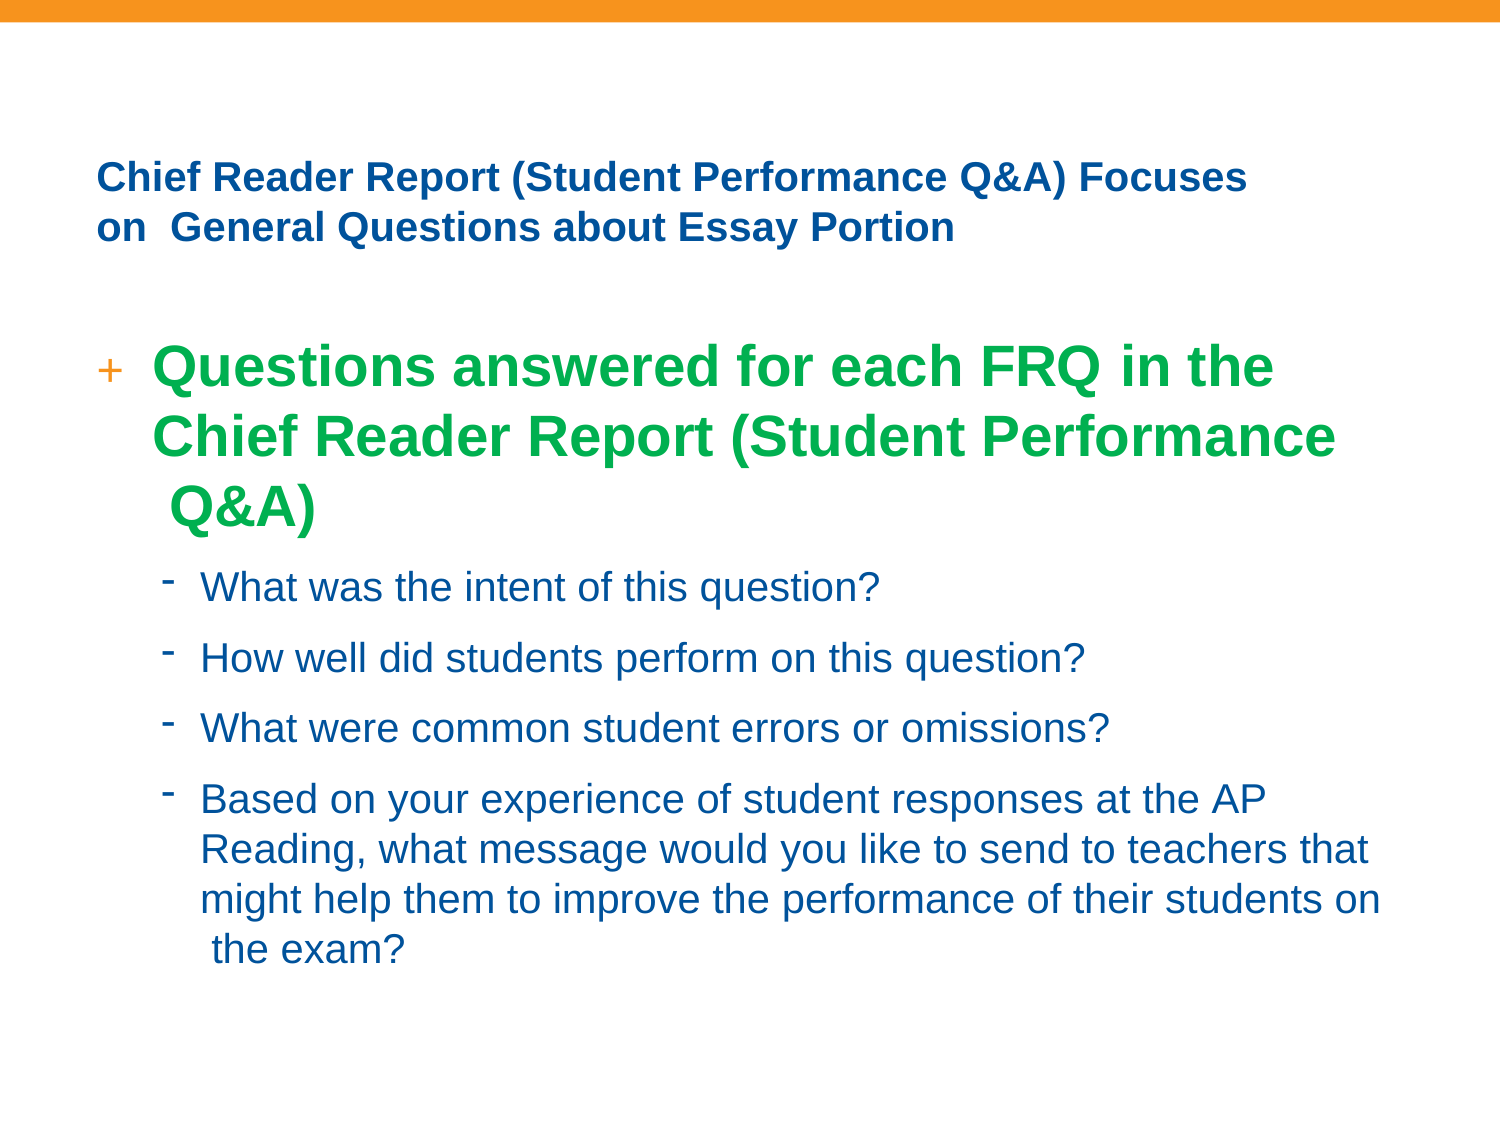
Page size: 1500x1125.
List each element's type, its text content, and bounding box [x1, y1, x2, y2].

text_box + Questions answered for each FRQ in the Chief Reader Report (Student Performance Q&A) What was the intent of this question? How well did students perform on this question? What were common student errors or omissions? Based on your experience of student responses at the AP Reading, what message would you like to send to teachers that might help them to improve the performance of their students on the exam? [94, 328, 1384, 972]
title Chief Reader Report (Student Performance Q&A) Focuses on General Questions about Essay Portion [94, 149, 1310, 328]
